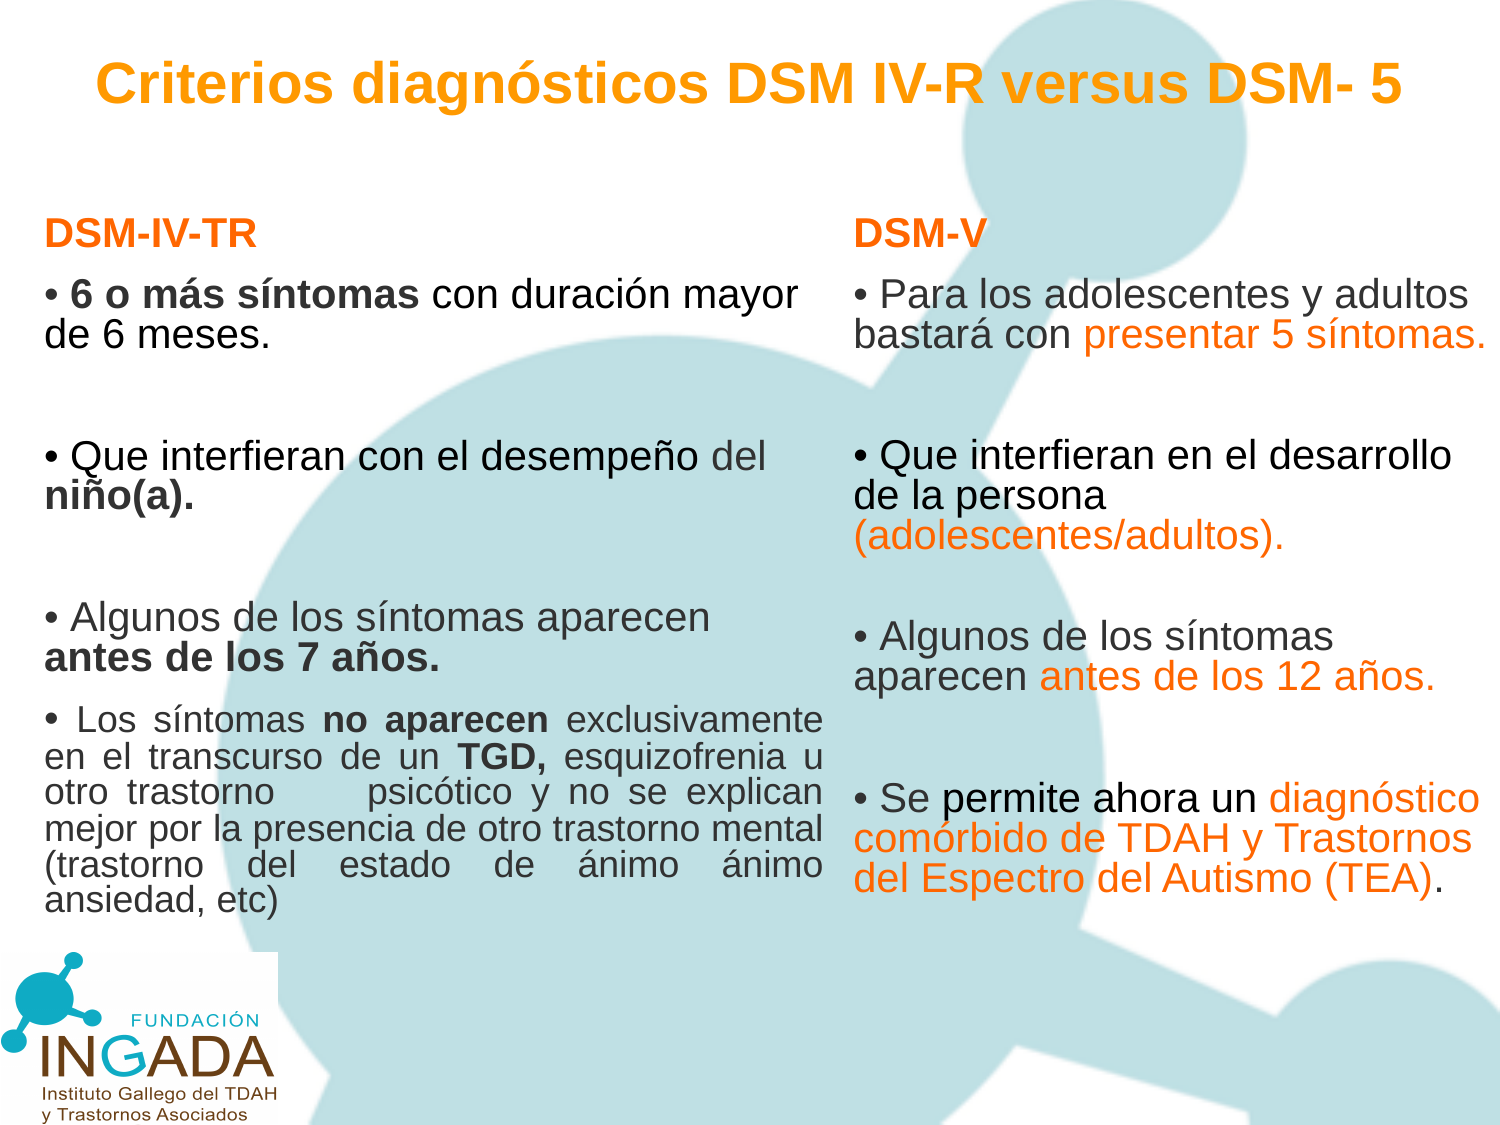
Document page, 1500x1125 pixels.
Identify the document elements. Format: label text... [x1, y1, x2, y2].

text_box Criterios diagnósticos DSM IV-R versus DSM- 5 [80, 51, 1420, 123]
picture [1, 952, 278, 1124]
text_box DSM-V • Para los adolescentes y adultos bastará con presentar 5 síntomas. • Que interfieran en el desarrollo de la persona (adolescentes/adultos). • Algunos de los síntomas aparecen antes de los 12 años. • Se permite ahora un diagnóstico comórbido de TDAH y Trastornos del Espectro del Autismo (TEA). [838, 208, 1500, 908]
text_box DSM-IV-TR • 6 o más síntomas con duración mayor de 6 meses. • Que interfieran con el desempeño del niño(a). • Algunos de los síntomas aparecen antes de los 7 años. • Los síntomas no aparecen exclusivamente en el transcurso de un TGD, esquizofrenia u otro trastorno psicótico y no se explican mejor por la presencia de otro trastorno mental (trastorno del estado de ánimo ánimo ansiedad, etc) [29, 208, 839, 928]
